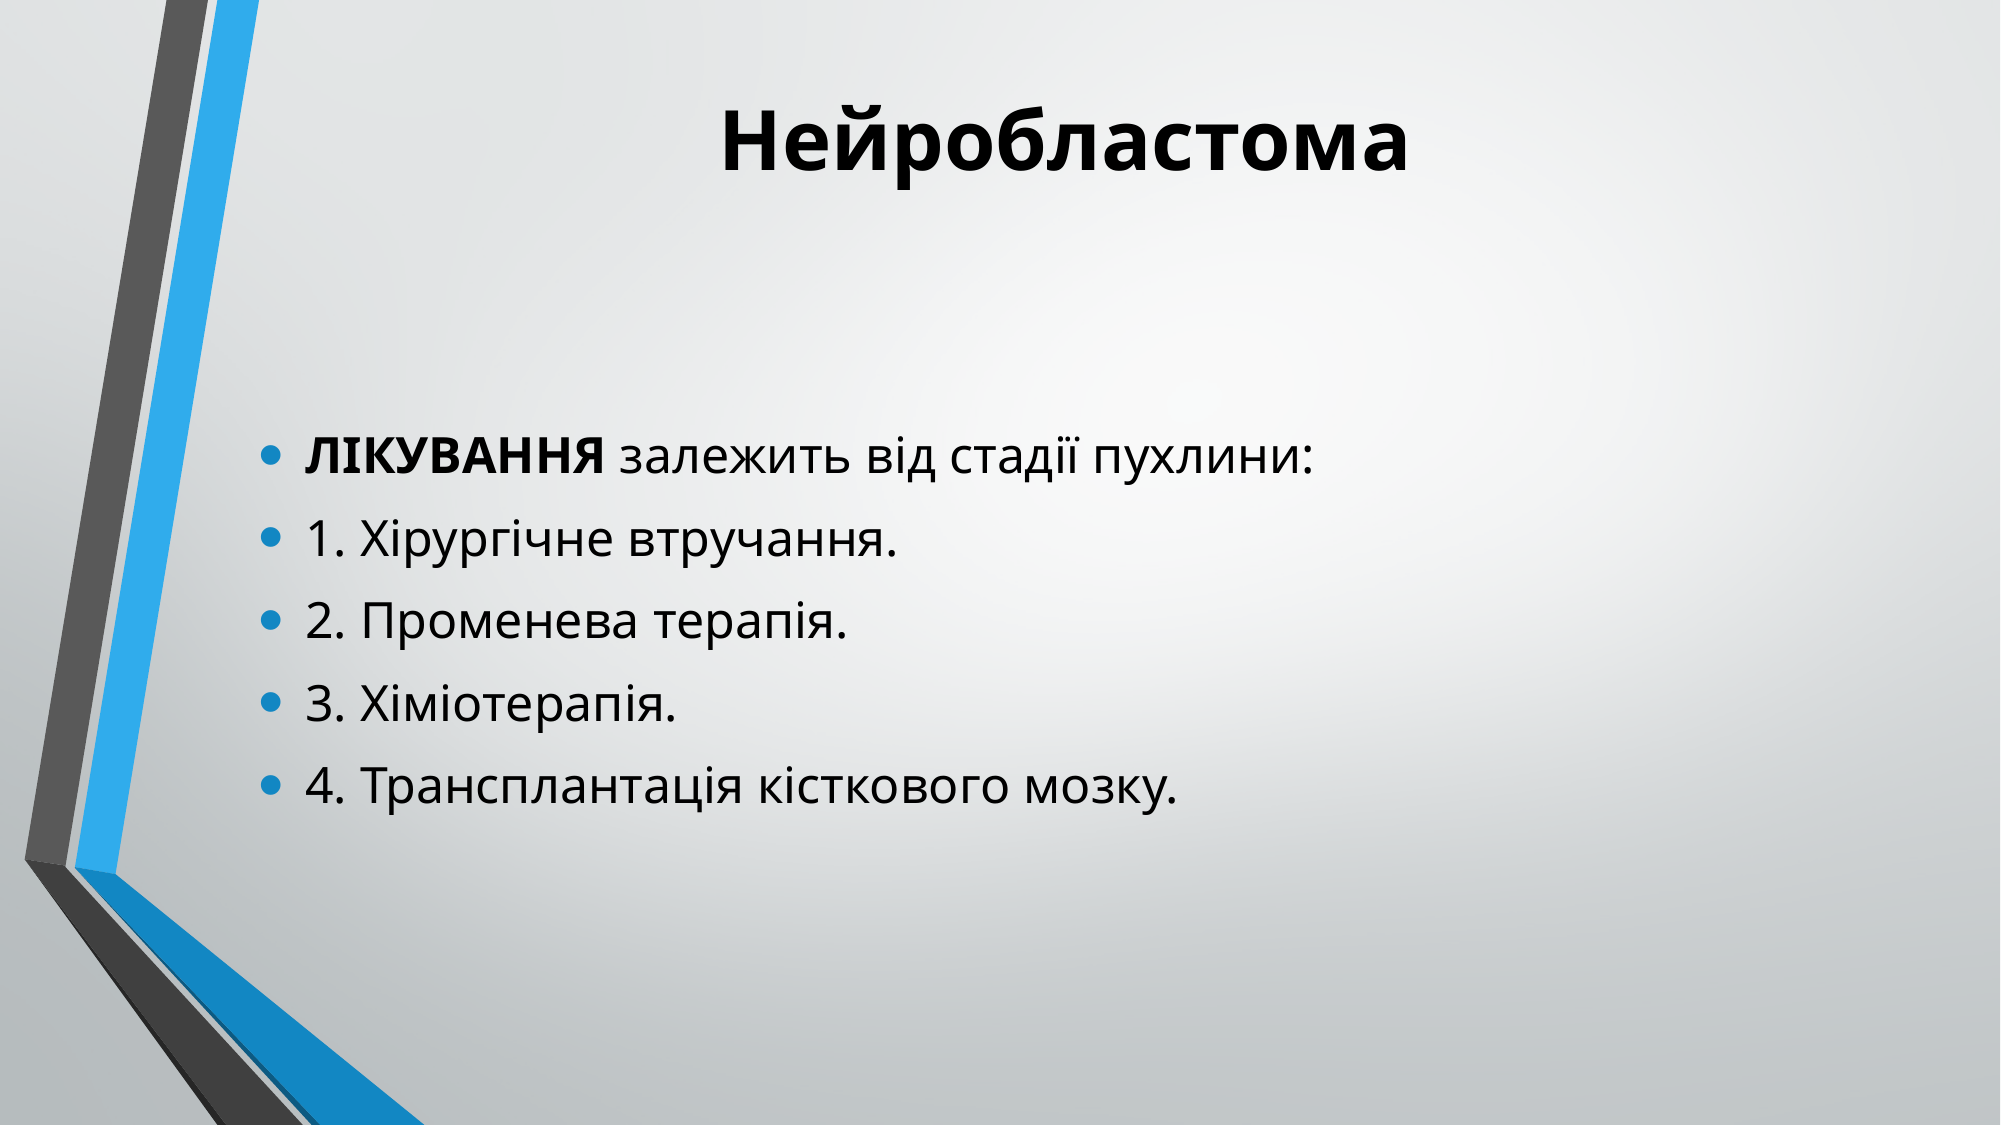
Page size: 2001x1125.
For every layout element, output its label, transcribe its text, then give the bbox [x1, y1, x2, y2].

title Нейробластома [243, 68, 1887, 207]
list ЛІКУВАННЯ залежить від стадії пухлини: 1. Хірургічне втручання. 2. Променева терапія. 3. Хіміотерапія. 4. Трансплантація кісткового мозку. [243, 207, 1887, 1031]
